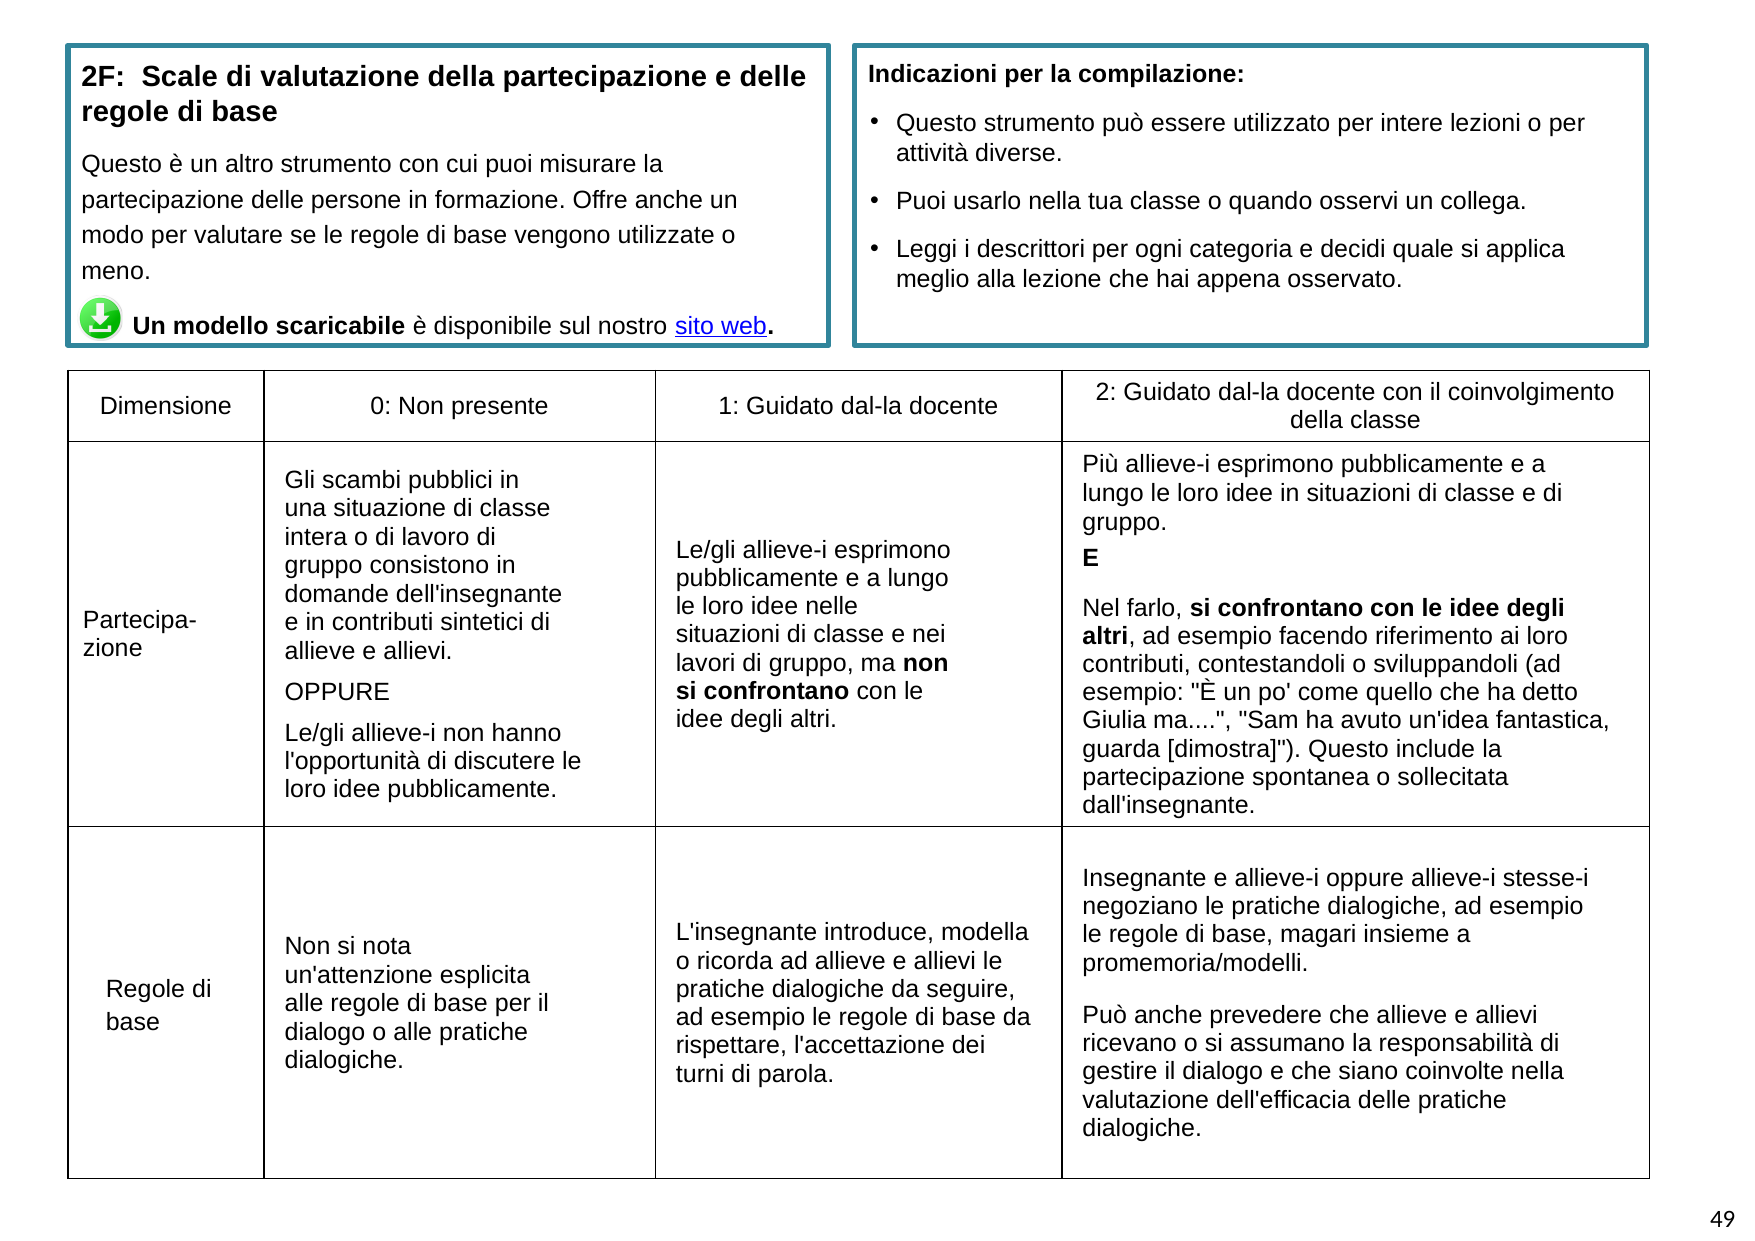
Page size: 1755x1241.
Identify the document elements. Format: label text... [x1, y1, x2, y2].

table_header 1: Guidato dal-la docente [656, 371, 1061, 441]
text_box 49 [1695, 1195, 1752, 1241]
table_header Dimensione [69, 371, 263, 441]
table_cell Gli scambi pubblici in una situazione di classe intera o di lavoro di gruppo consistono in domande dell'insegnante e in contributi sintetici di allieve e allievi. OPPURE Le/gli allieve-i non hanno l'opportunità di discutere le loro idee pubblicamente. [265, 442, 655, 826]
table_header 2: Guidato dal-la docente con il coinvolgimento della classe [1063, 371, 1649, 441]
table_cell Non si nota un'attenzione esplicita alle regole di base per il dialogo o alle pratiche dialogiche. [265, 827, 655, 1178]
table_cell Insegnante e allieve-i oppure allieve-i stesse-i negoziano le pratiche dialogiche, ad esempio le regole di base, magari insieme a promemoria/modelli. Può anche prevedere che allieve e allievi ricevano o si assumano la responsabilità di gestire il dialogo e che siano coinvolte nella valutazione dell'efficacia delle pratiche dialogiche. [1063, 827, 1649, 1178]
text_box 2F: Scale di valutazione della partecipazione e delle regole di base Questo è un altro strumento con cui puoi misurare la partecipazione delle persone in formazione. Offre anche un modo per valutare se le regole di base vengono utilizzate o meno. Un modello scaricabile è disponibile sul nostro sito web. [67, 45, 829, 346]
text_box [77, 295, 123, 341]
table_cell L'insegnante introduce, modella o ricorda ad allieve e allievi le pratiche dialogiche da seguire, ad esempio le regole di base da rispettare, l'accettazione dei turni di parola. [656, 827, 1061, 1178]
text_box Indicazioni per la compilazione: Questo strumento può essere utilizzato per intere lezioni o per attività diverse. Puoi usarlo nella tua classe o quando osservi un collega. Leggi i descrittori per ogni categoria e decidi quale si applica meglio alla lezione che hai appena osservato. [854, 45, 1647, 346]
table_cell Le/gli allieve-i esprimono pubblicamente e a lungo le loro idee nelle situazioni di classe e nei lavori di gruppo, ma non si confrontano con le idee degli altri. [656, 442, 1061, 826]
table_cell Più allieve-i esprimono pubblicamente e a lungo le loro idee in situazioni di classe e di gruppo. E Nel farlo, si confrontano con le idee degli altri, ad esempio facendo riferimento ai loro contributi, contestandoli o sviluppandoli (ad esempio: "È un po' come quello che ha detto Giulia ma....", "Sam ha avuto un'idea fantastica, guarda [dimostra]"). Questo include la partecipazione spontanea o sollecitata dall'insegnante. [1063, 442, 1649, 826]
table_cell Partecipa-zione [69, 442, 263, 826]
table_cell Regole di base [69, 827, 263, 1178]
table_header 0: Non presente [265, 371, 655, 441]
